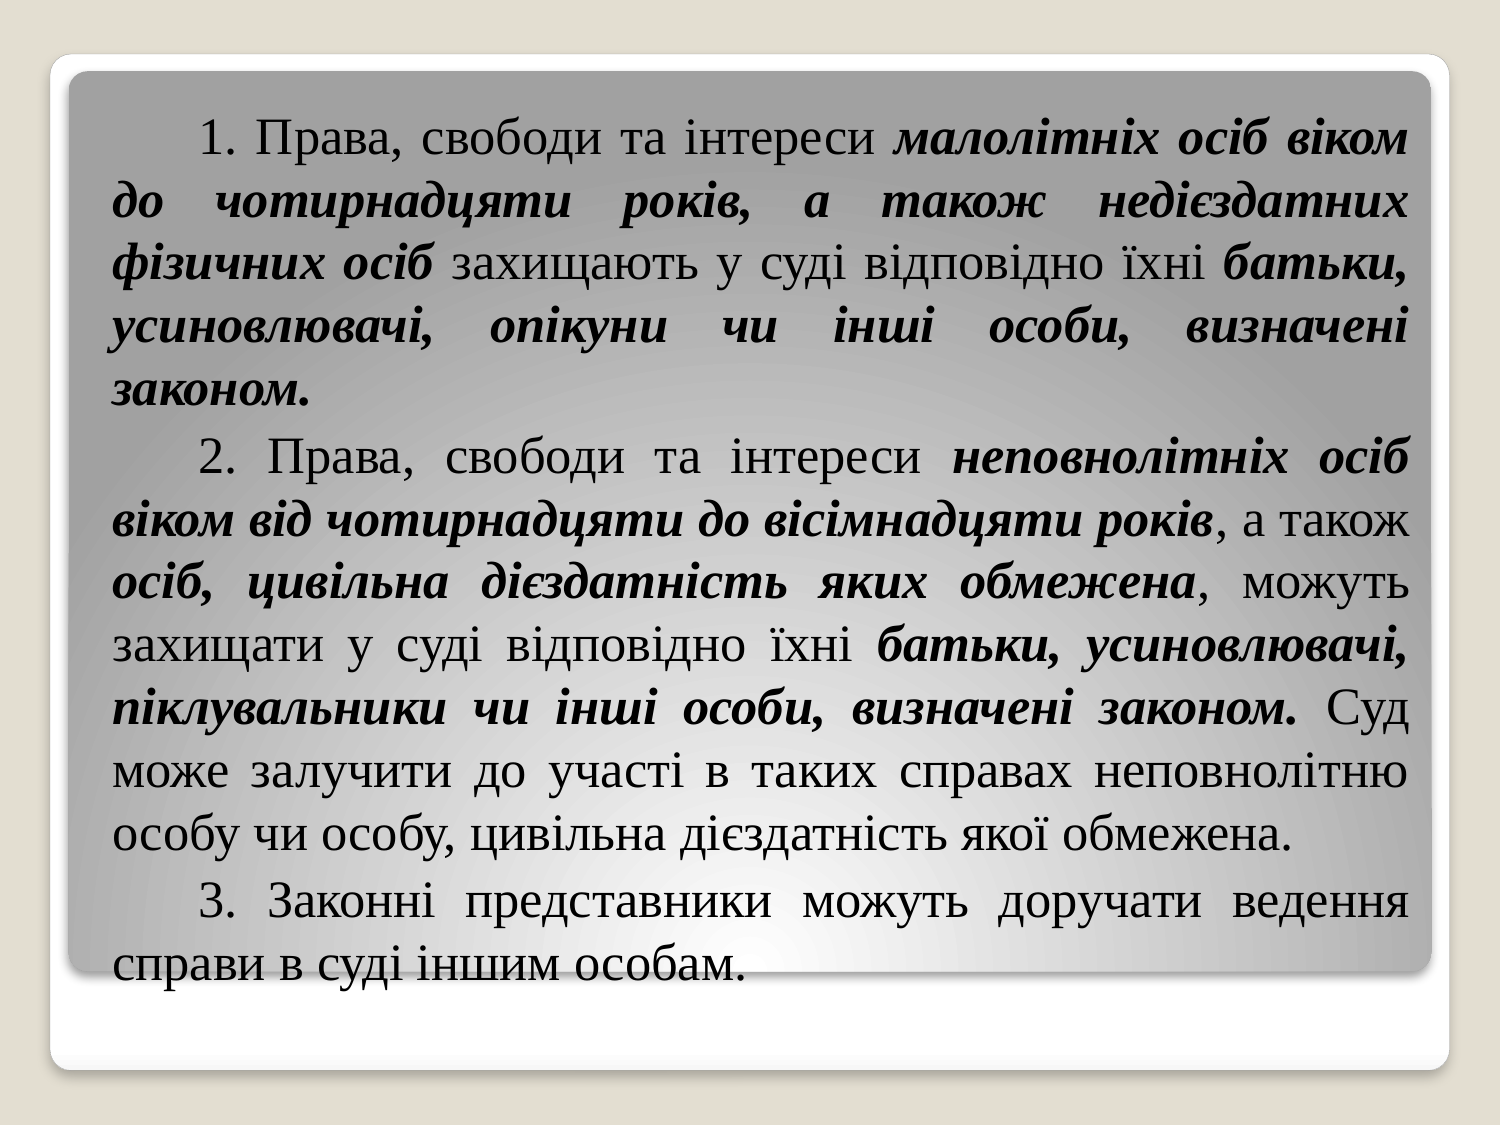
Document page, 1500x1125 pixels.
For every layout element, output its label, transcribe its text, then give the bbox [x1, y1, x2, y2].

list 1. Права, свободи та інтереси малолітніх осіб віком до чотирнадцяти років, а також недієздатних фізичних осіб захищають у суді відповідно їхні батьки, усиновлювачі, опікуни чи інші особи, визначені законом. 2. Права, свободи та інтереси неповнолітніх осіб віком від чотирнадцяти до вісімнадцяти років, а також осіб, цивільна дієздатність яких обмежена, можуть захищати у суді відповідно їхні батьки, усиновлювачі, піклувальники чи інші особи, визначені законом. Суд може залучити до участі в таких справах неповнолітню особу чи особу, цивільна дієздатність якої обмежена. 3. Законні представники можуть доручати ведення справи в суді іншим особам. [82, 86, 1425, 1043]
